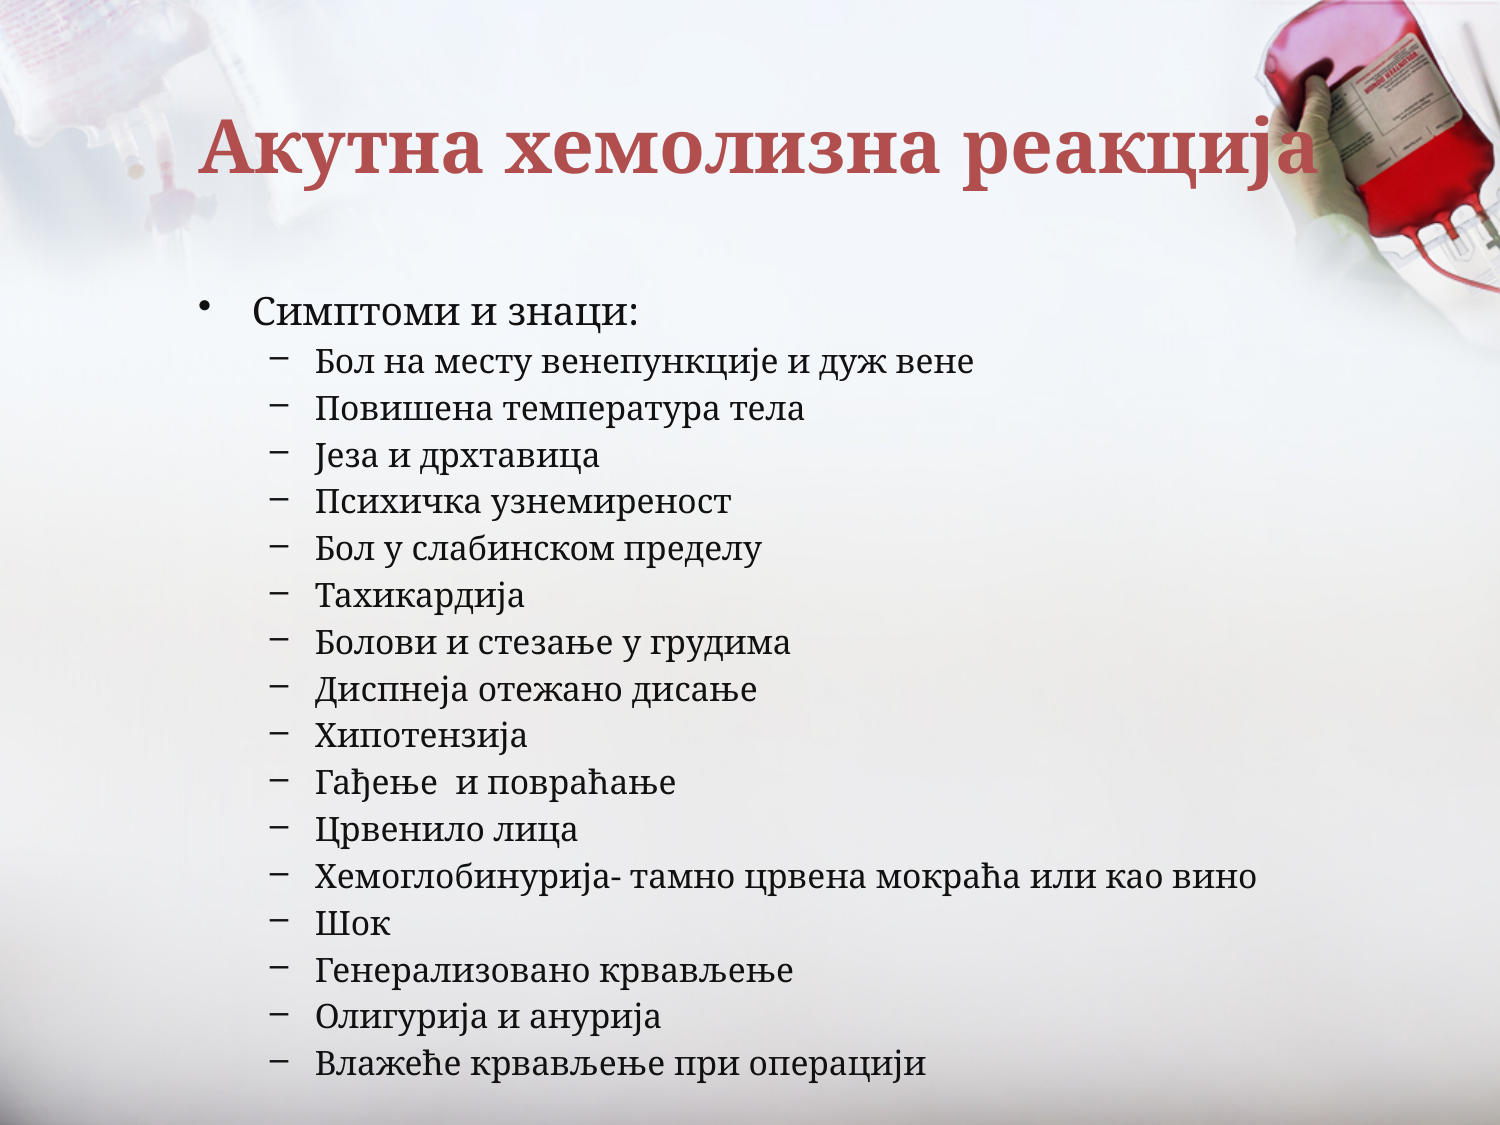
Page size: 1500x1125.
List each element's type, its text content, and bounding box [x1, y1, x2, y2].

list Симптоми и знаци: Бол на месту венепункције и дуж вене Повишена температура тела Језа и дрхтавица Психичка узнемиреност Бол у слабинском пределу Тахикардија Болови и стезање у грудима Диспнеја отежано дисање Хипотензија Гађење и повраћање Црвенило лица Хемоглобинурија- тамно црвена мокраћа или као вино Шок Генерализовано крвављење Олигурија и анурија Влажеће крвављење при операцији [183, 278, 1459, 1094]
picture [0, 0, 1500, 1125]
title Акутна хемолизна реакција [183, 101, 1459, 186]
